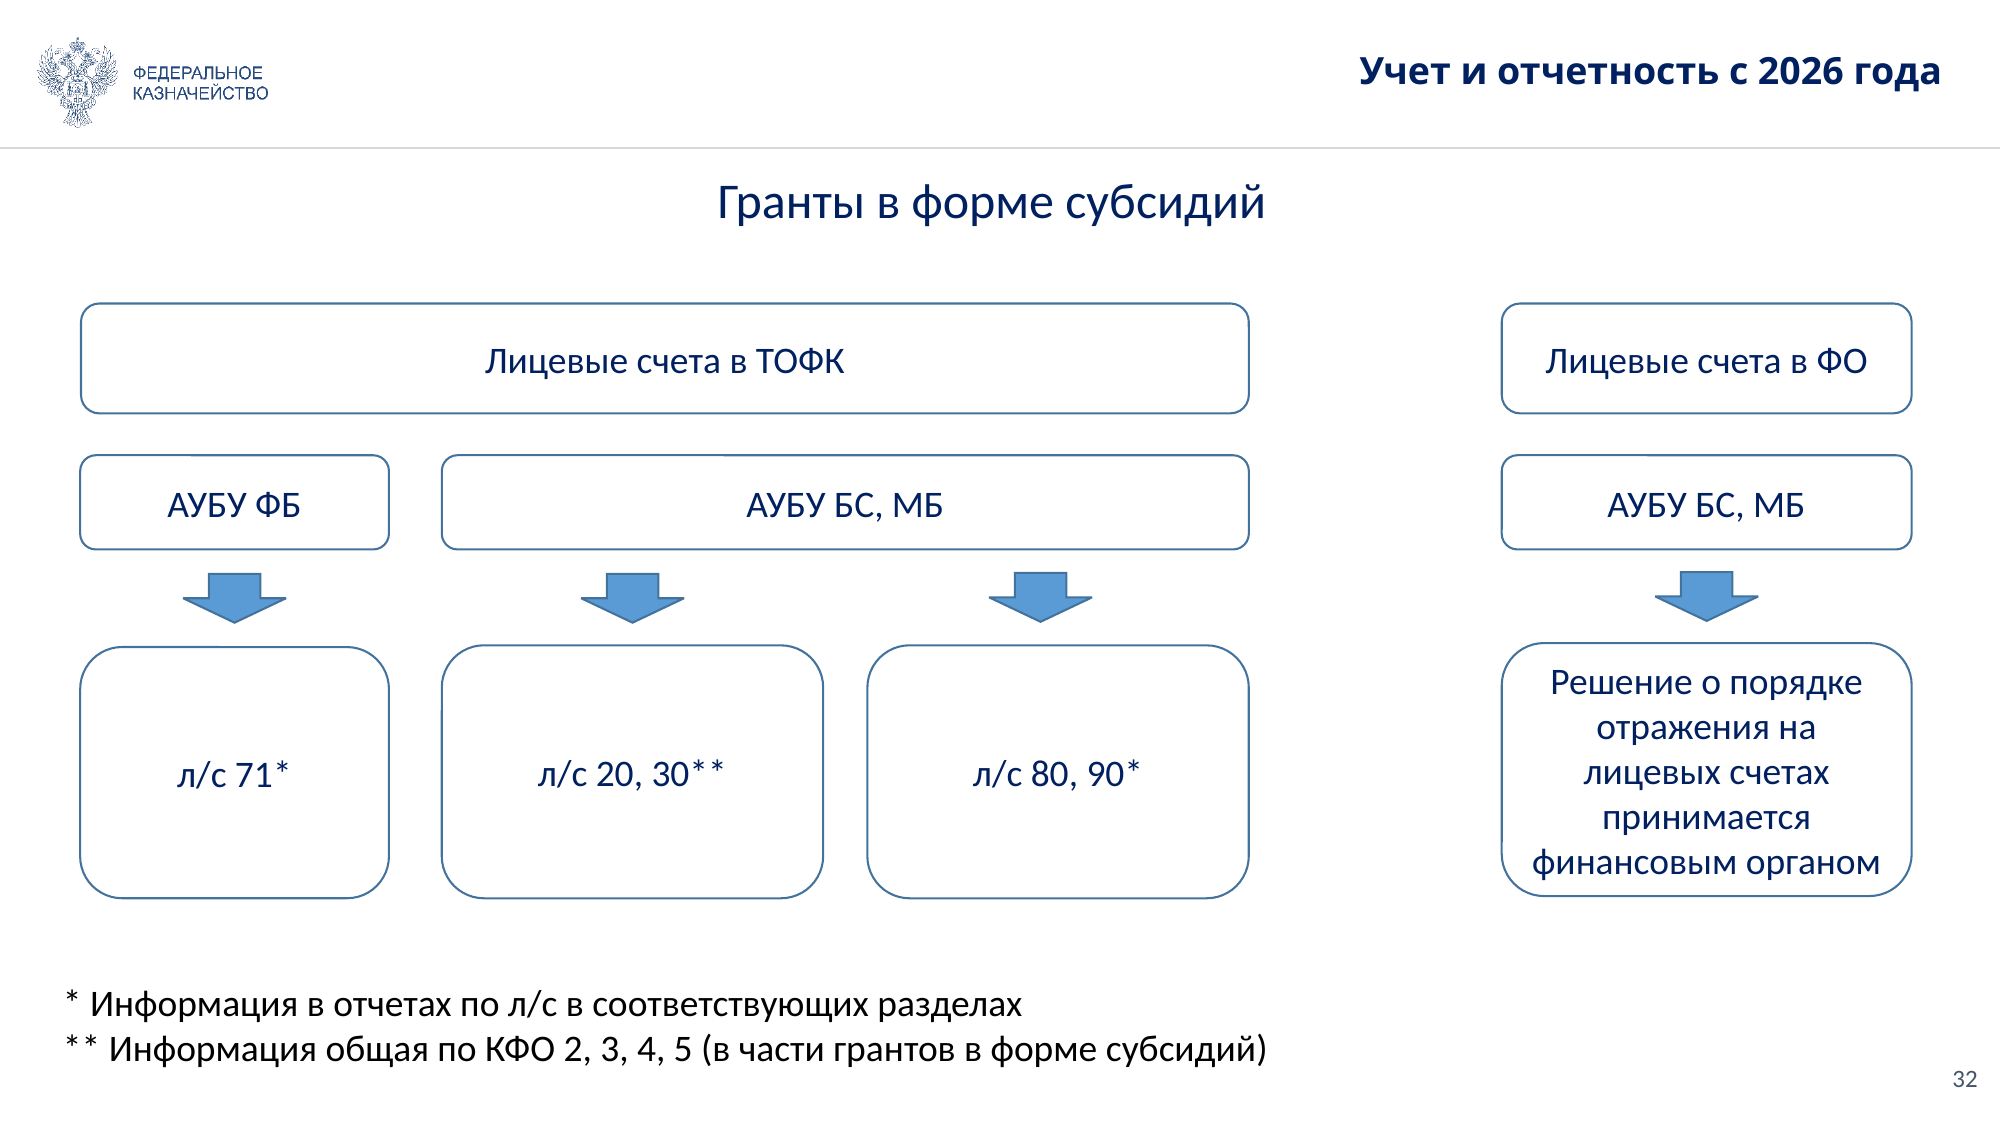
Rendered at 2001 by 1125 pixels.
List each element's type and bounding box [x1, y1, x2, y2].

text_box [440, 644, 825, 900]
text_box [580, 572, 685, 624]
text_box [79, 645, 390, 900]
text_box [1654, 571, 1759, 623]
picture [37, 37, 268, 128]
text_box [988, 571, 1093, 623]
text_box [866, 644, 1250, 900]
text_box [79, 302, 1250, 415]
text_box [182, 572, 287, 624]
text_box [656, 161, 1328, 236]
text_box [79, 454, 390, 551]
text_box [698, 39, 1958, 100]
text_box [1500, 642, 1913, 898]
text_box [440, 454, 1250, 551]
text_box [1500, 302, 1913, 415]
text_box [48, 971, 1390, 1077]
slide_number [1517, 1048, 1978, 1107]
text_box [1500, 454, 1913, 551]
